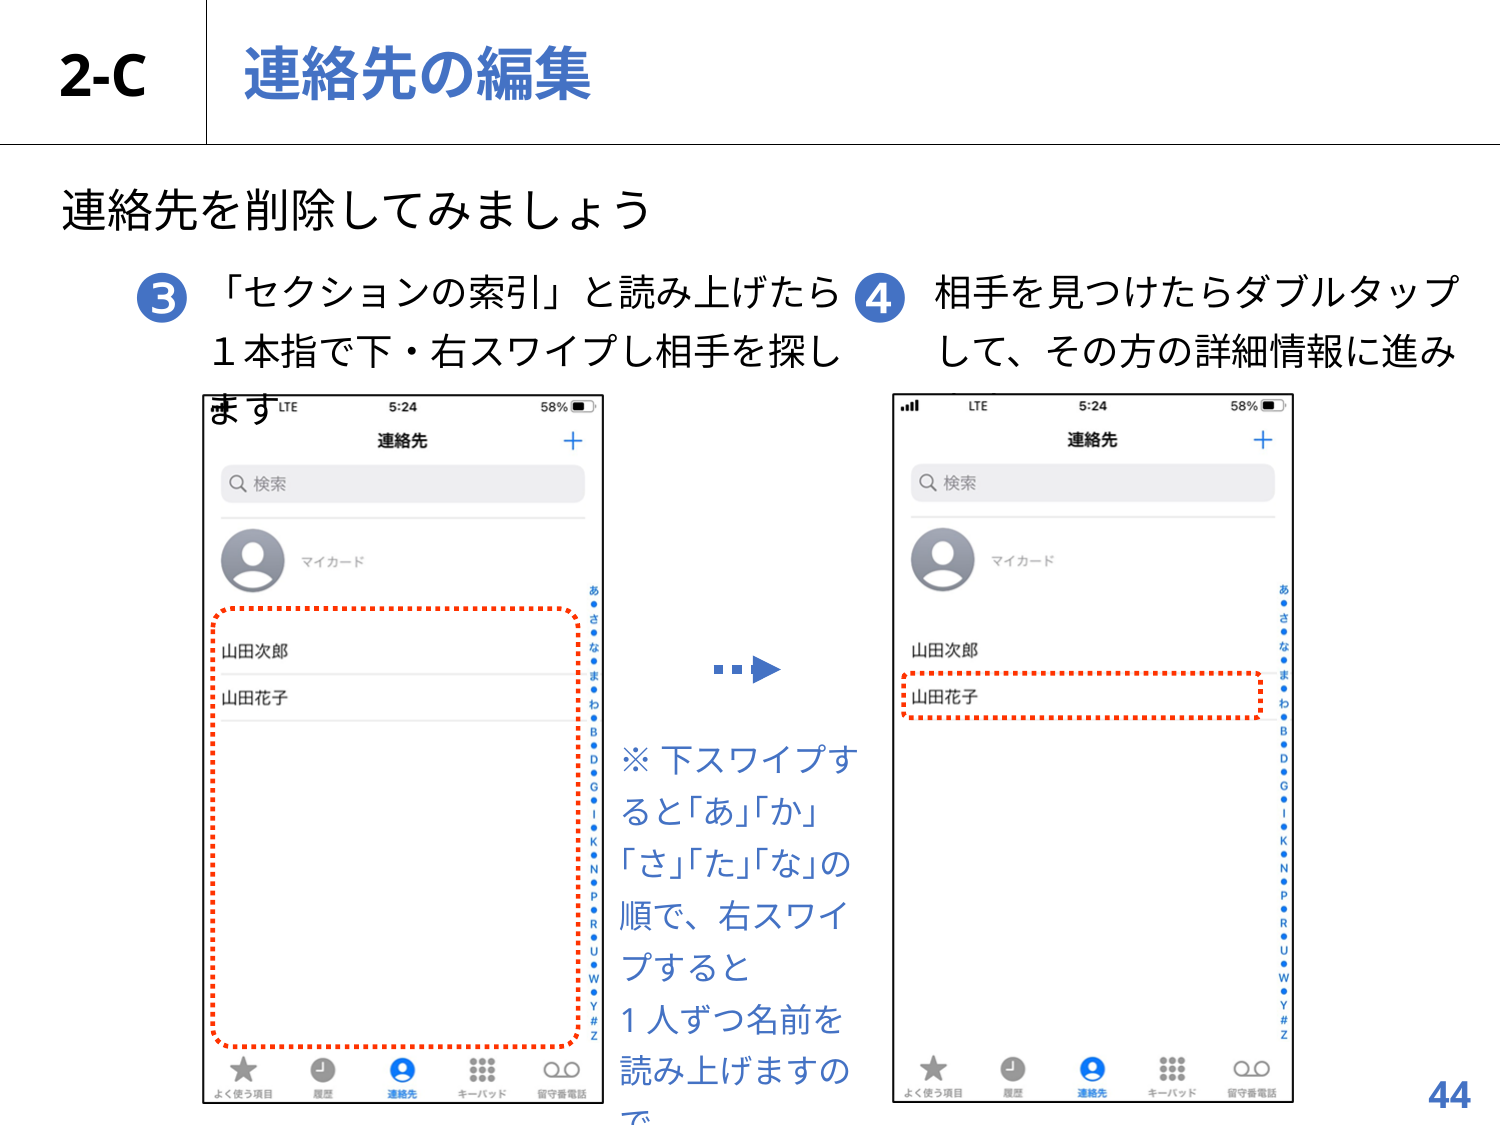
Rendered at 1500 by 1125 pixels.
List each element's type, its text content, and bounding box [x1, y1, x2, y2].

text_box ❸ [118, 274, 195, 343]
title 連絡先の編集 [228, 36, 1472, 116]
text_box 「セクションの索引」と読み上げたら１本指で下・右スワイプし相手を探します [205, 274, 848, 439]
picture [202, 394, 604, 1104]
text_box 2-C [0, 0, 207, 147]
picture [892, 393, 1294, 1103]
text_box ❹ [835, 274, 919, 343]
text_box 連絡先を削除してみましょう [46, 180, 1422, 274]
text_box ※下スワイプすると｢あ｣｢か｣｢さ｣｢た｣｢な｣の順で、右スワイプすると 1人ずつ名前を 読み上げますので 相手を探します [604, 720, 899, 1125]
text_box 相手を見つけたらダブルタップして、その方の詳細情報に進みます [919, 248, 1500, 439]
text_box 44 [1399, 1063, 1500, 1123]
